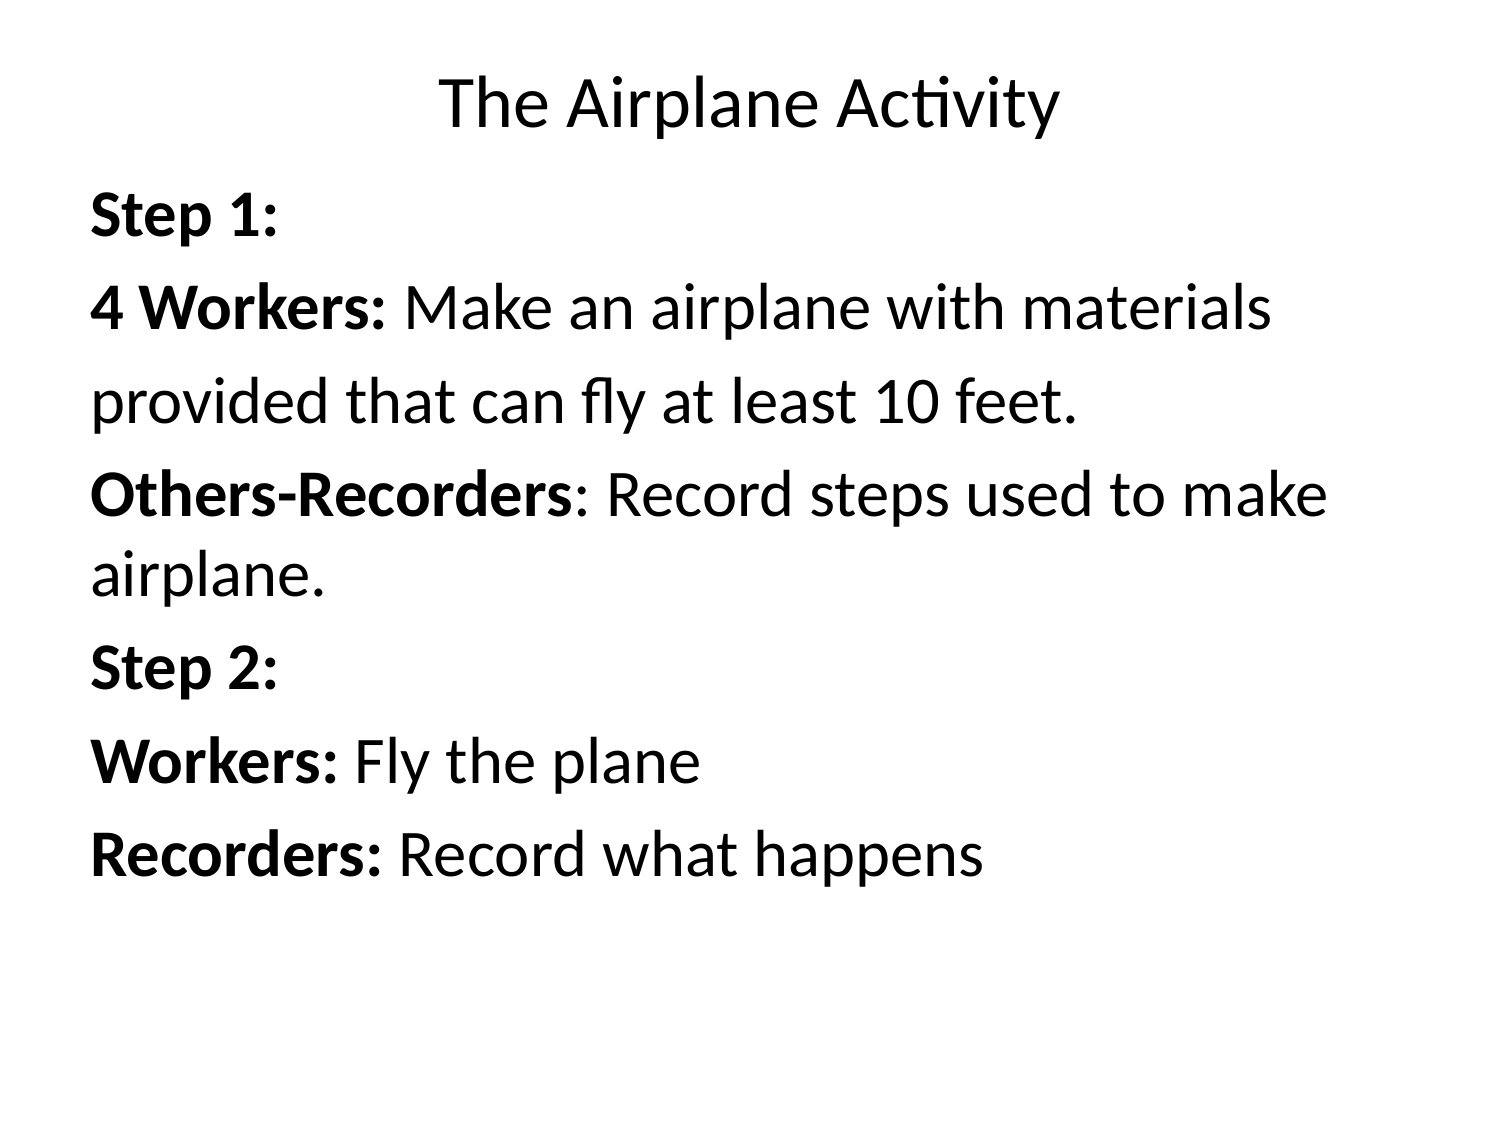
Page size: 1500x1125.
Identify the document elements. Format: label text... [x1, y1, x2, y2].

title The Airplane Activity [75, 45, 1425, 150]
list Step 1: 4 Workers: Make an airplane with materials provided that can fly at least 10 feet. Others-Recorders: Record steps used to make airplane. Step 2: Workers: Fly the plane Recorders: Record what happens [75, 162, 1425, 1005]
